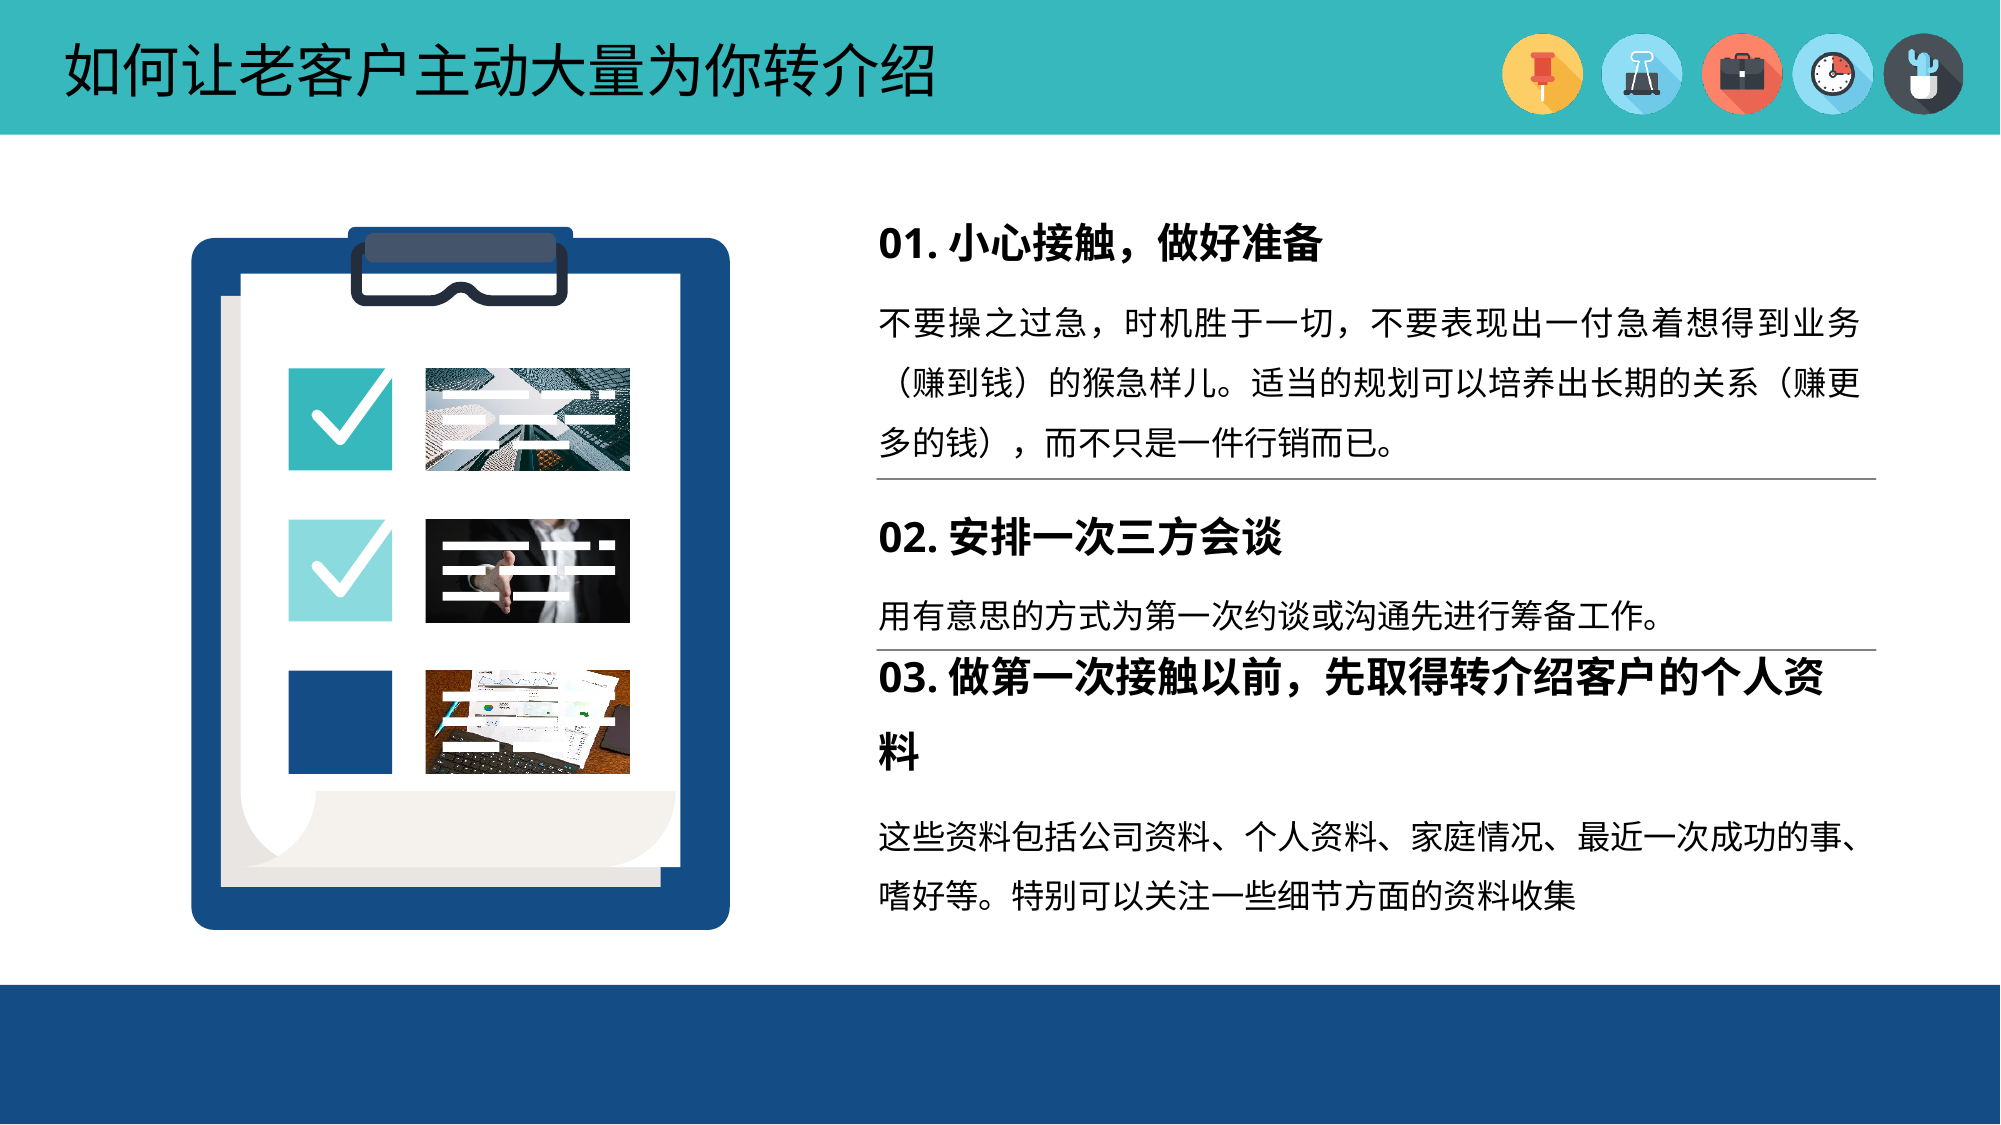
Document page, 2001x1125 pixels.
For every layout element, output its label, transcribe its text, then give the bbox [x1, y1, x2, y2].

text_box [0, 0, 2000, 136]
text_box [0, 984, 2000, 1125]
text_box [863, 188, 1876, 483]
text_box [191, 226, 730, 930]
picture [1502, 27, 1964, 116]
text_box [863, 674, 1876, 971]
text_box 如何让老客户主动大量为你转介绍 [49, 26, 956, 112]
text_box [863, 511, 1788, 648]
